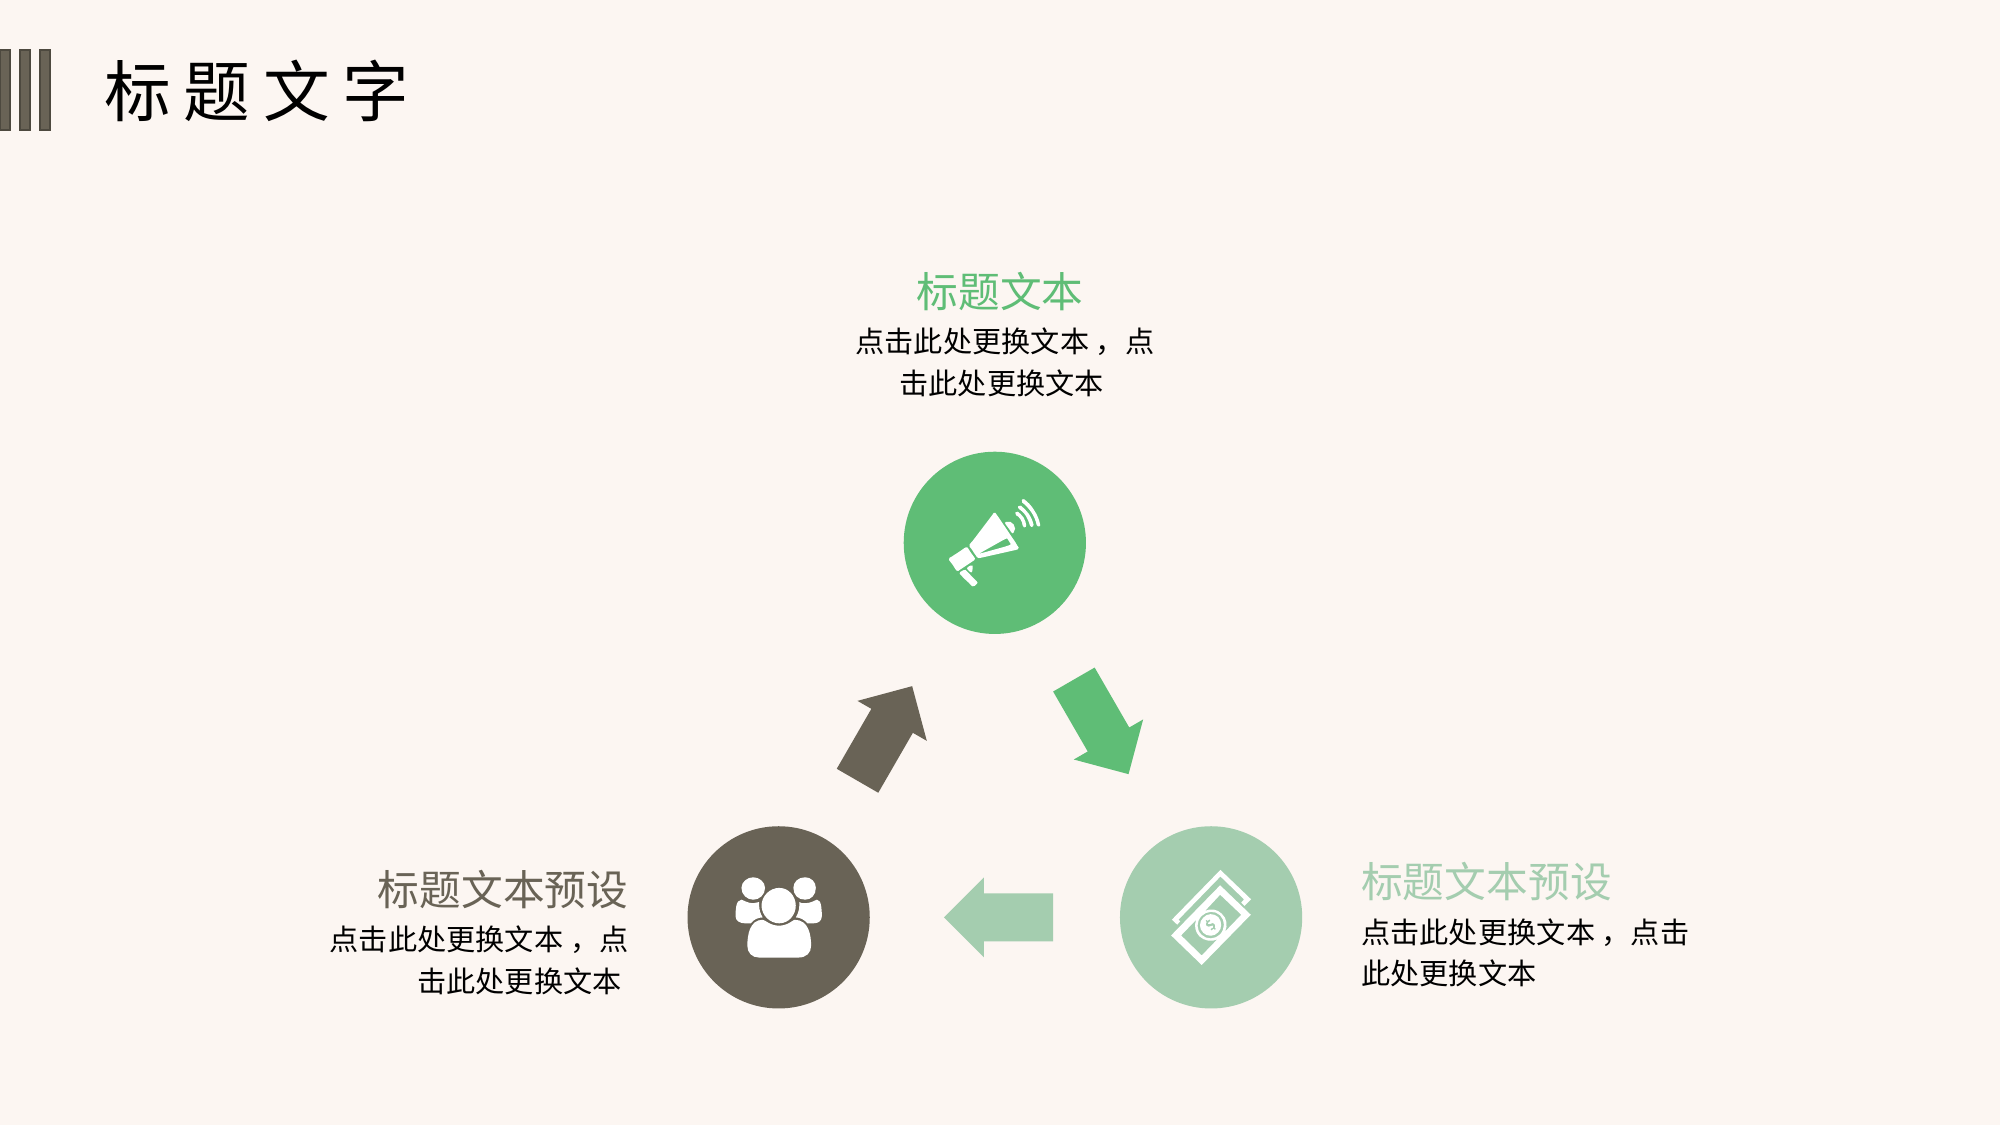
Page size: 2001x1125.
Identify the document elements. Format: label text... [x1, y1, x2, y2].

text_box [0, 49, 50, 131]
text_box 标题文字 [90, 41, 530, 137]
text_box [295, 257, 1712, 1038]
